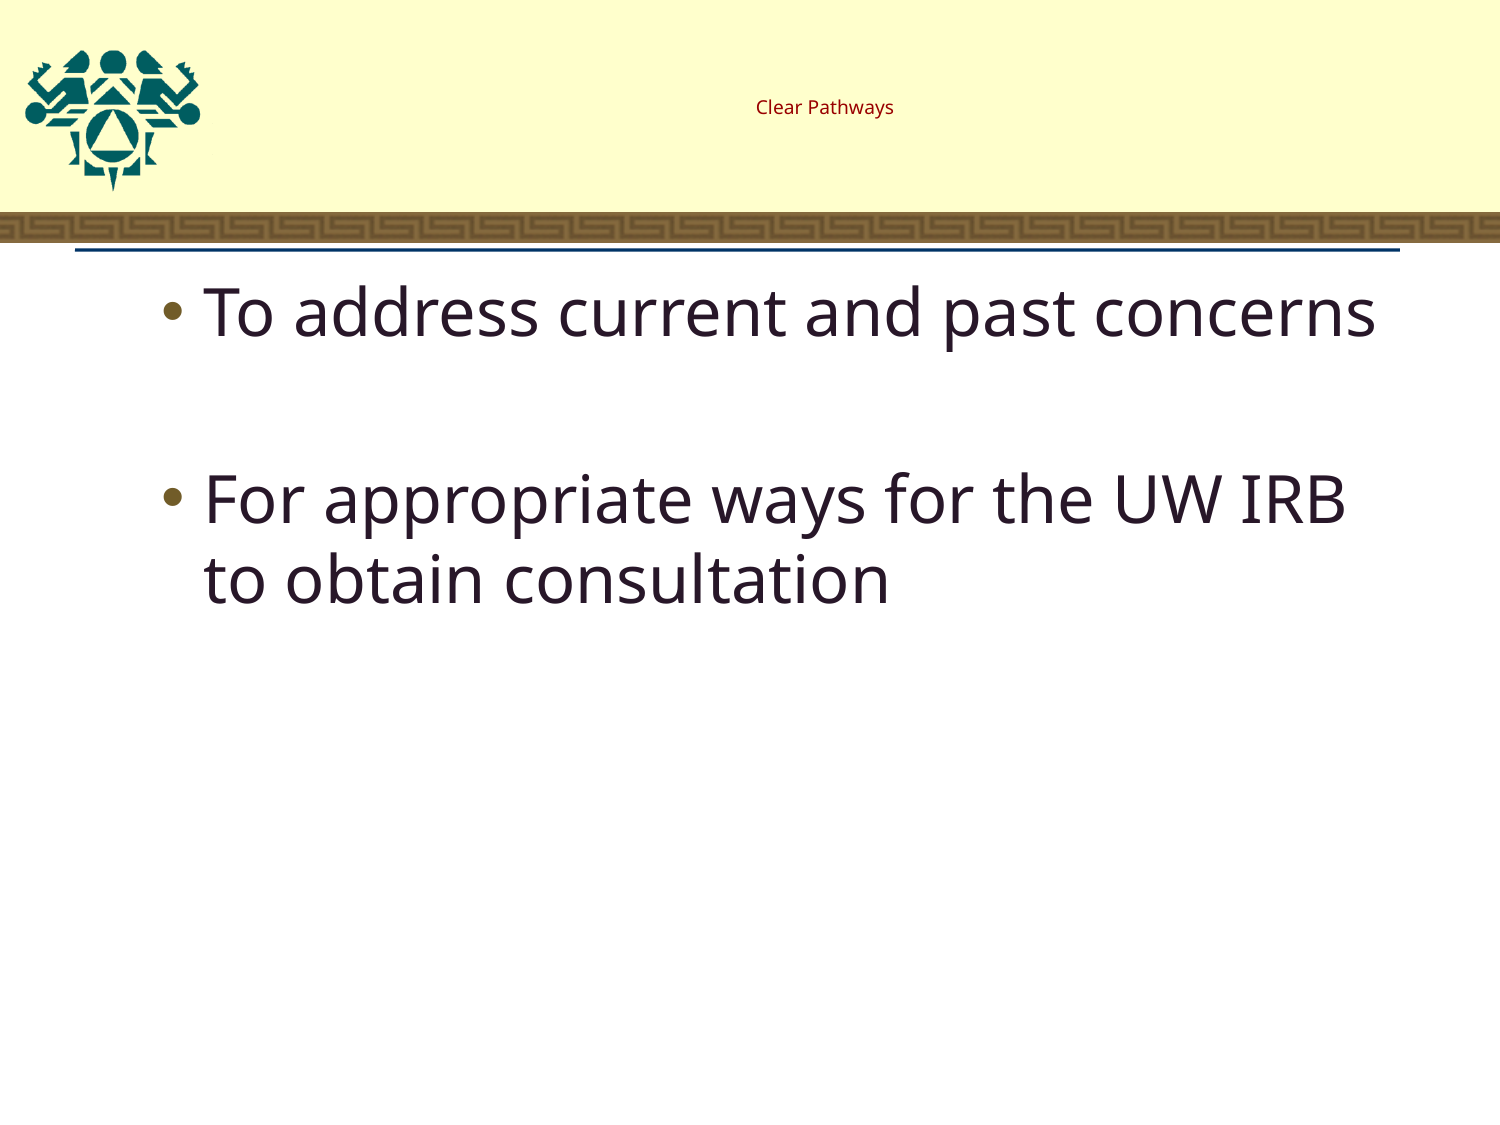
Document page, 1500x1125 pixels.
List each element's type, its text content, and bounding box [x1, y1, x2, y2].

title Clear Pathways [224, 12, 1426, 201]
list To address current and past concerns For appropriate ways for the UW IRB to obtain consultation [74, 262, 1426, 1038]
picture [0, 212, 1500, 243]
picture [12, 37, 213, 206]
